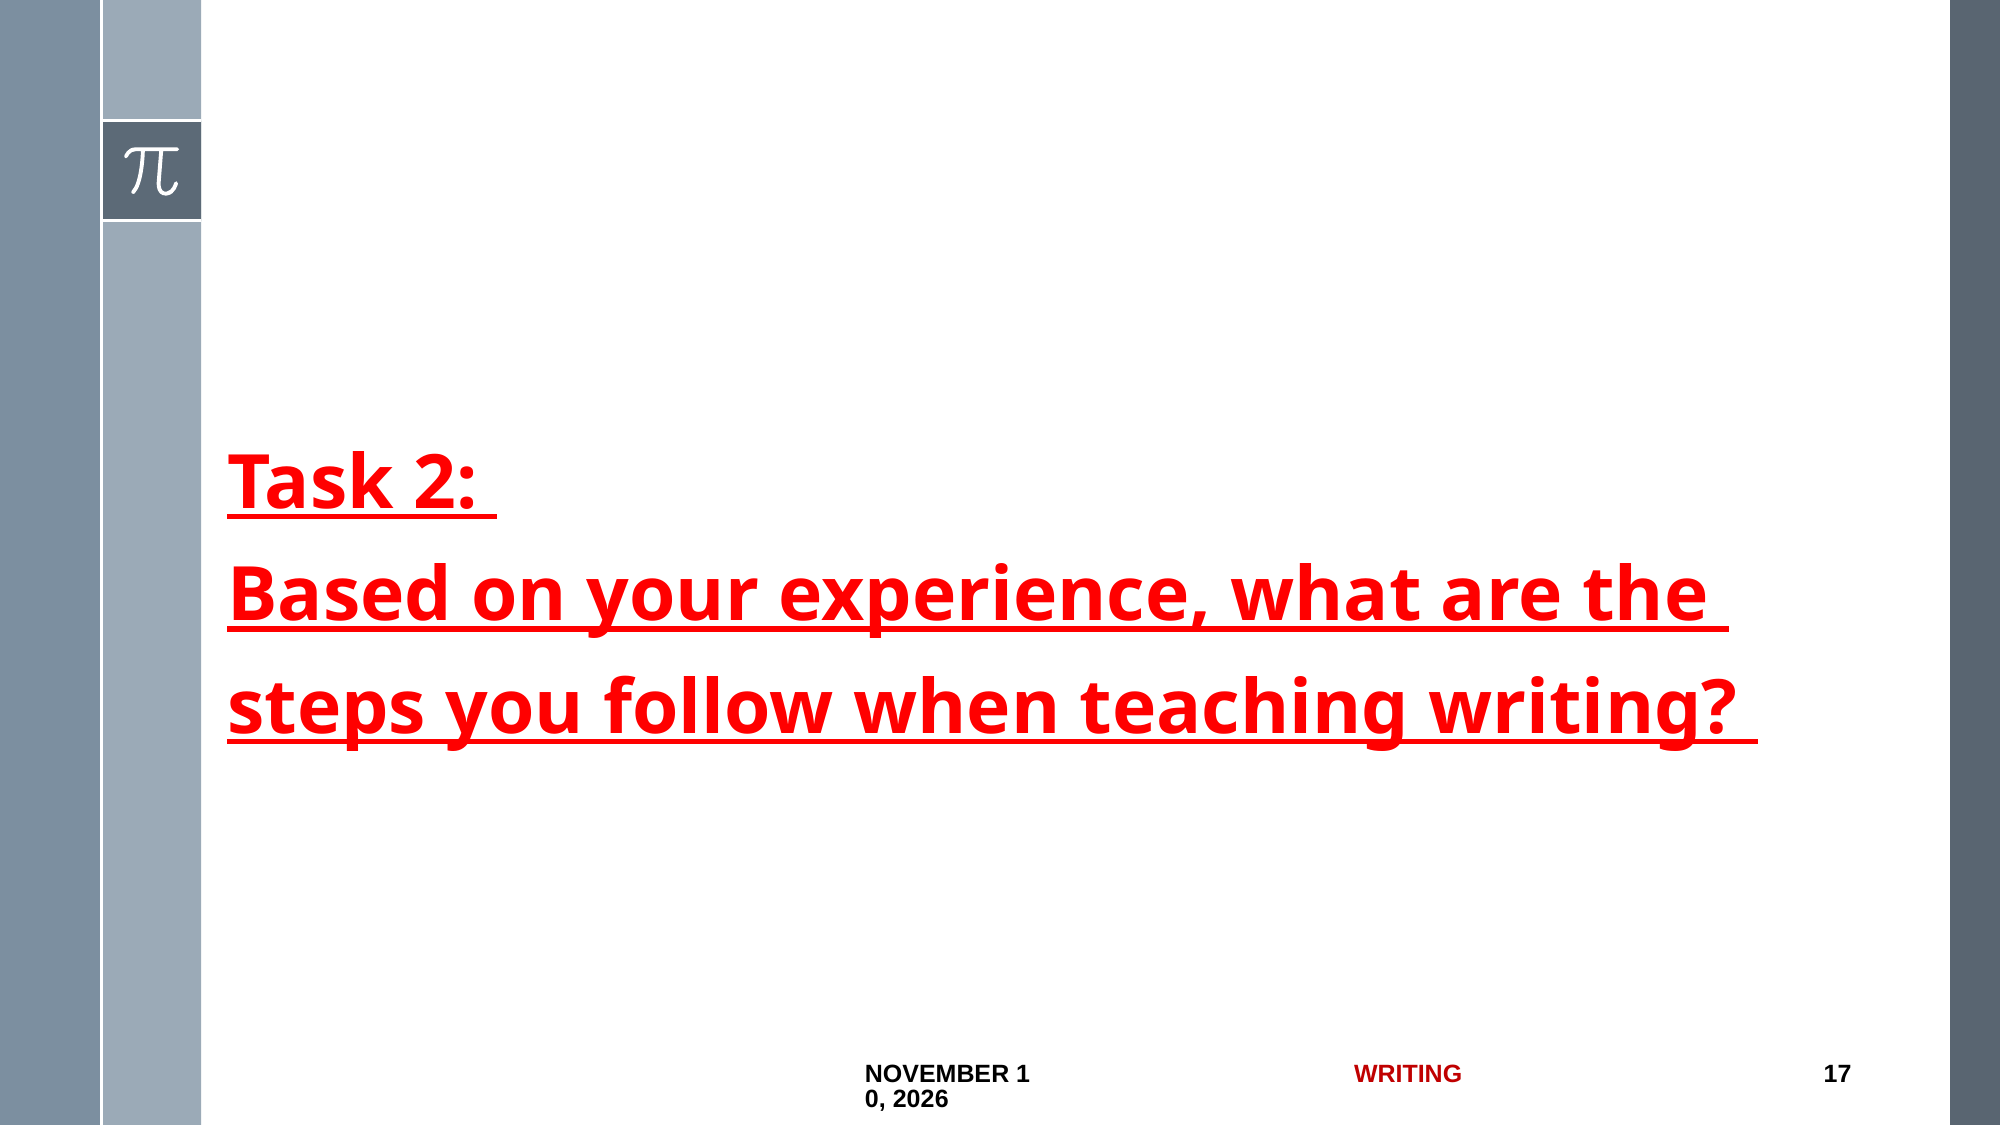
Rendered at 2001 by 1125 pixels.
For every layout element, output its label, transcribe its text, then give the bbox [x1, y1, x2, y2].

slide_number 17 [1766, 1042, 1867, 1103]
footer Writing [1082, 1042, 1735, 1103]
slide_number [849, 1042, 1050, 1103]
text_box Task 2: Based on your experience, what are the steps you follow when teaching writing? [212, 637, 1838, 756]
